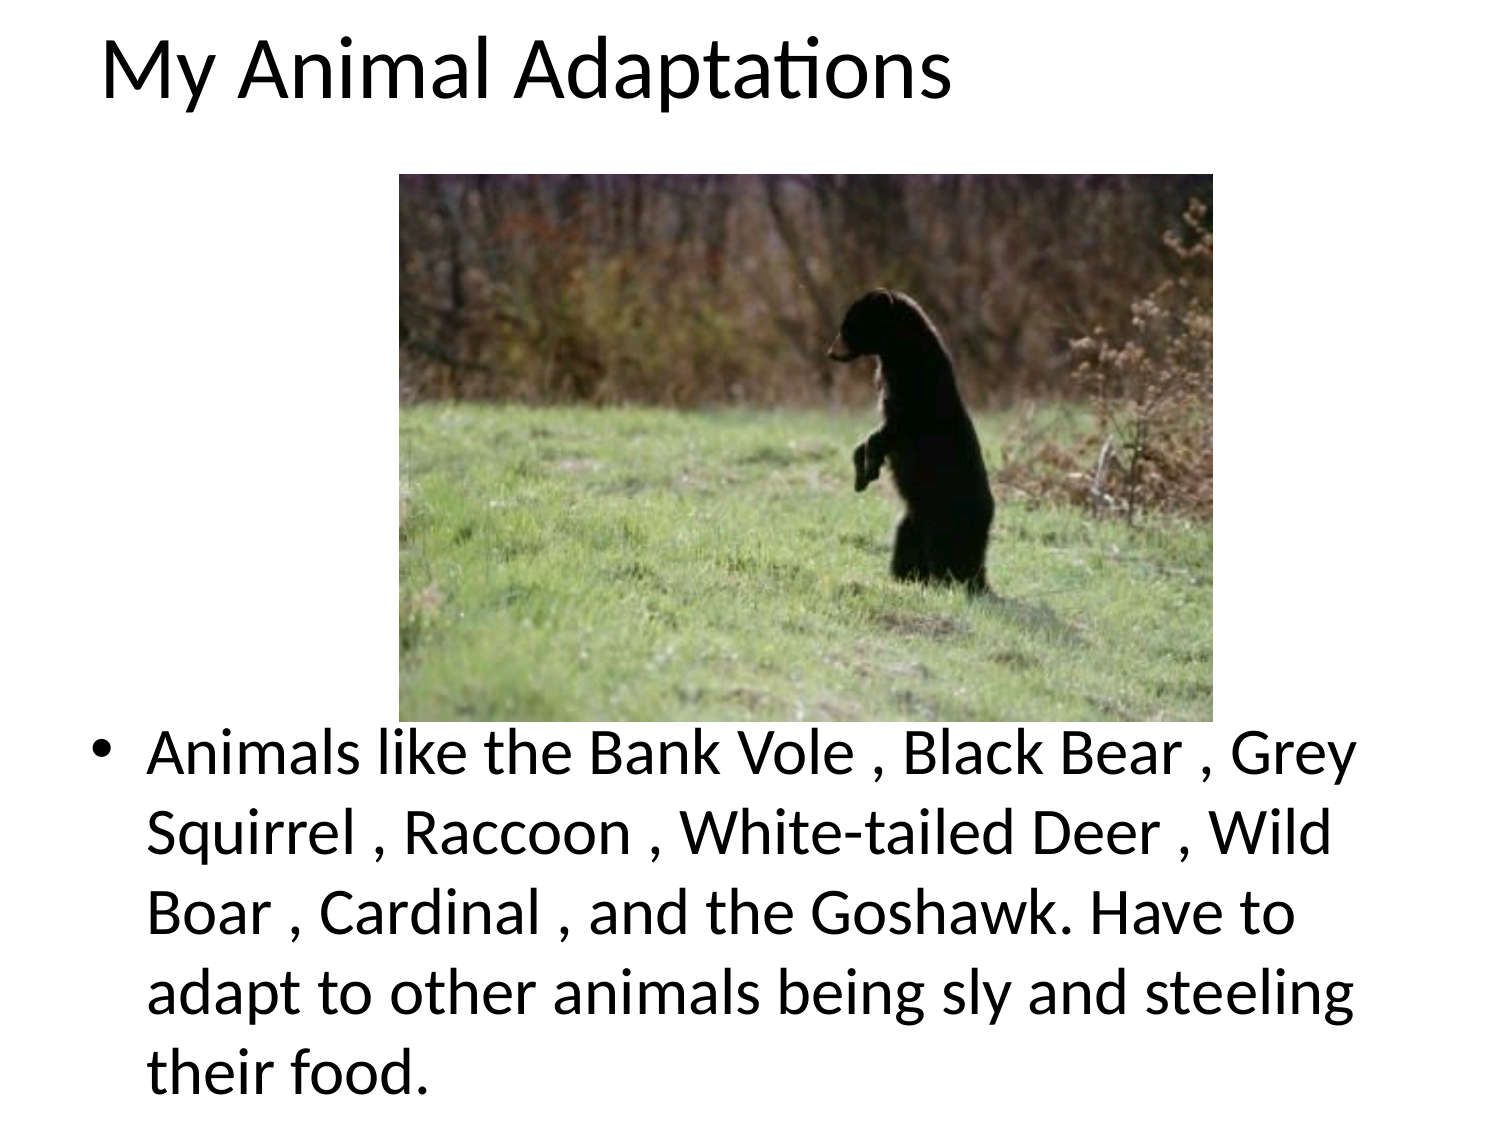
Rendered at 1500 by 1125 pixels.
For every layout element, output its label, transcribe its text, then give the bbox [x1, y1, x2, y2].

title My Animal Adaptations [75, 0, 1425, 233]
picture [399, 174, 1213, 722]
list Animals like the Bank Vole , Black Bear , Grey Squirrel , Raccoon , White-tailed Deer , Wild Boar , Cardinal , and the Goshawk. Have to adapt to other animals being sly and steeling their food. [75, 699, 1425, 1125]
